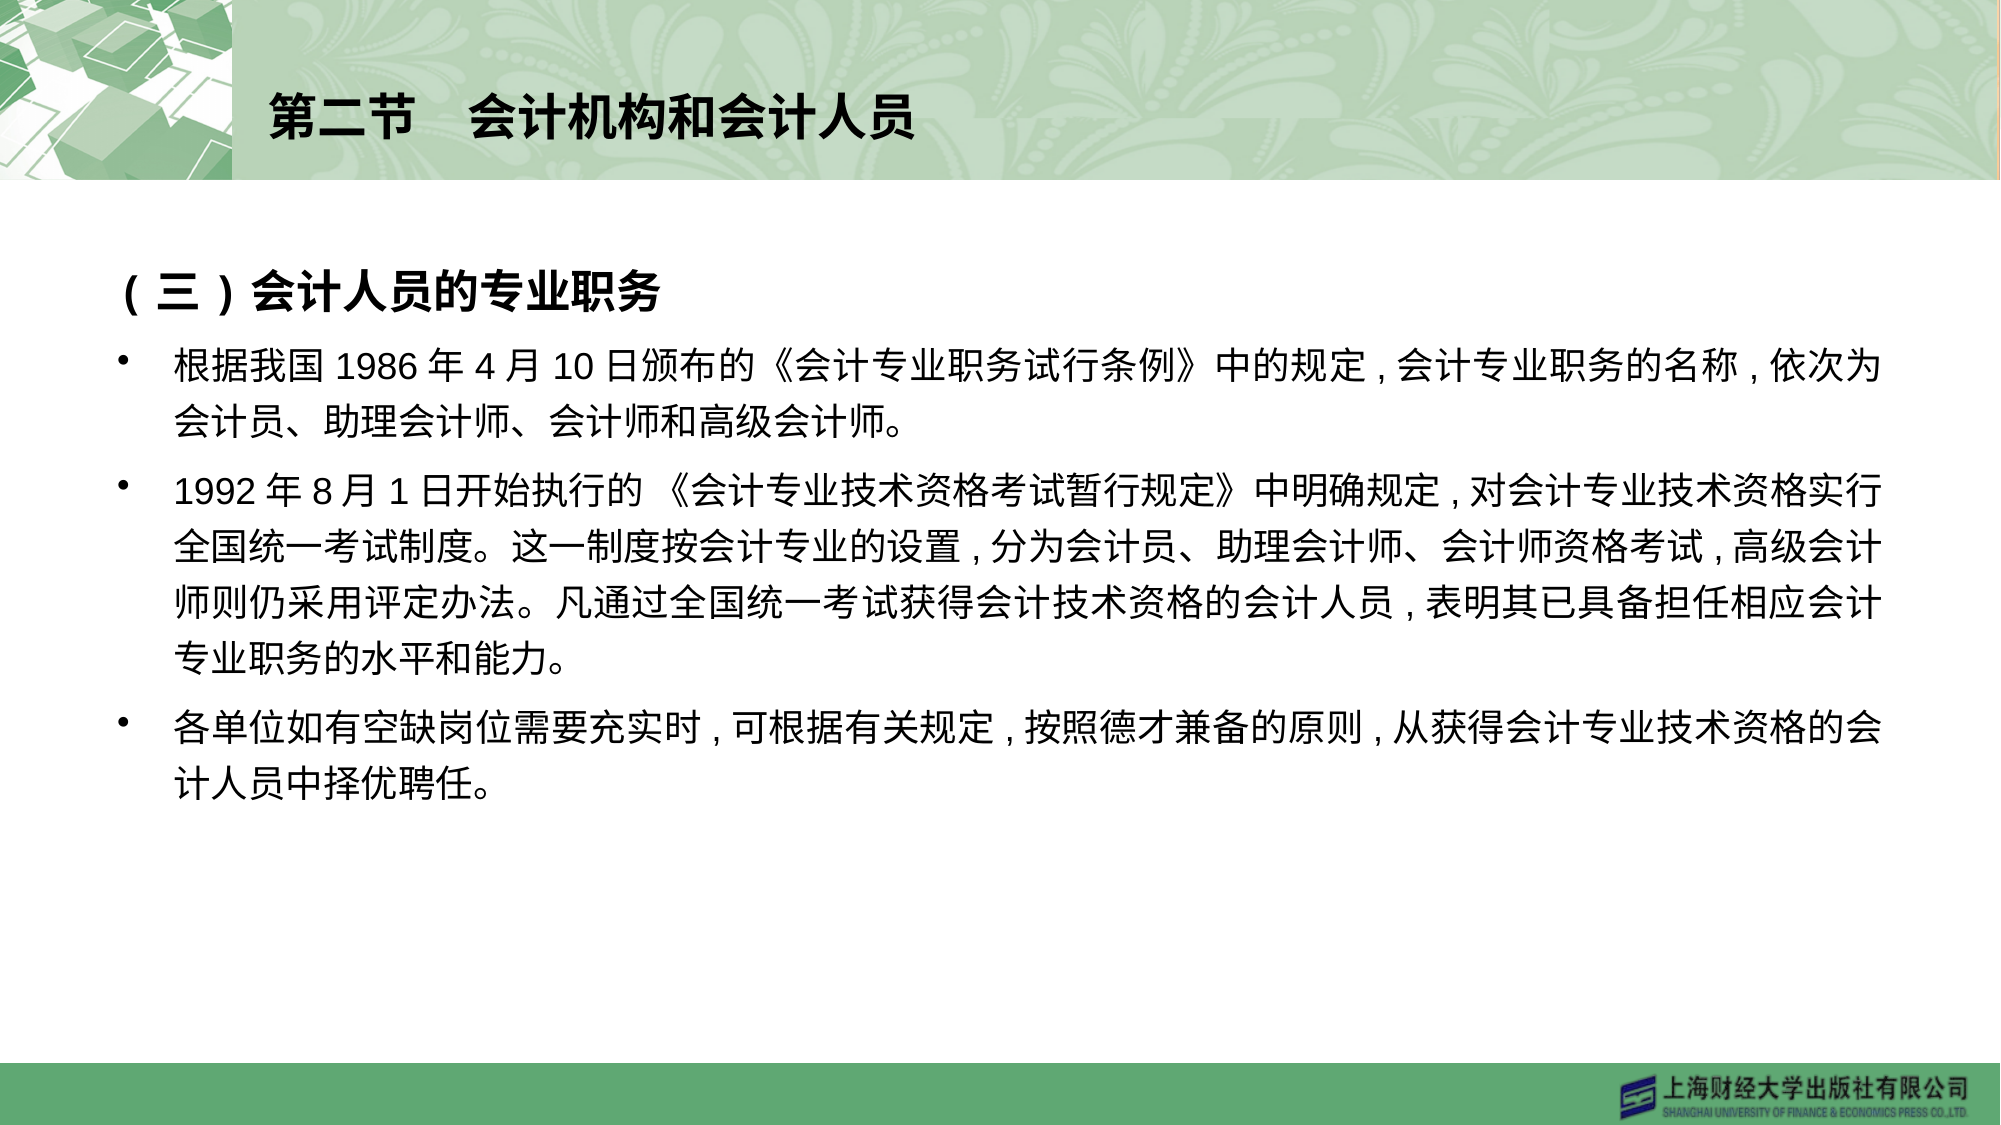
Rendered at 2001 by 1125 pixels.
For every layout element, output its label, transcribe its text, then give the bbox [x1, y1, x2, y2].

title 第二节 会计机构和会计人员 [252, 64, 1609, 168]
list (三)会计人员的专业职务 根据我国1986年4月10日颁布的《会计专业职务试行条例》中的规定,会计专业职务的名称,依次为会计员、助理会计师、会计师和高级会计师。 1992年8月1日开始执行的 《会计专业技术资格考试暂行规定》中明确规定,对会计专业技术资格实行全国统一考试制度。这一制度按会计专业的设置,分为会计员、助理会计师、会计师资格考试,高级会计师则仍采用评定办法。凡通过全国统一考试获得会计技术资格的会计人员,表明其已具备担任相应会计专业职务的水平和能力。 各单位如有空缺岗位需要充实时,可根据有关规定,按照德才兼备的原则,从获得会计专业技术资格的会计人员中择优聘任。 [102, 241, 1898, 1065]
picture [0, 0, 2001, 1125]
